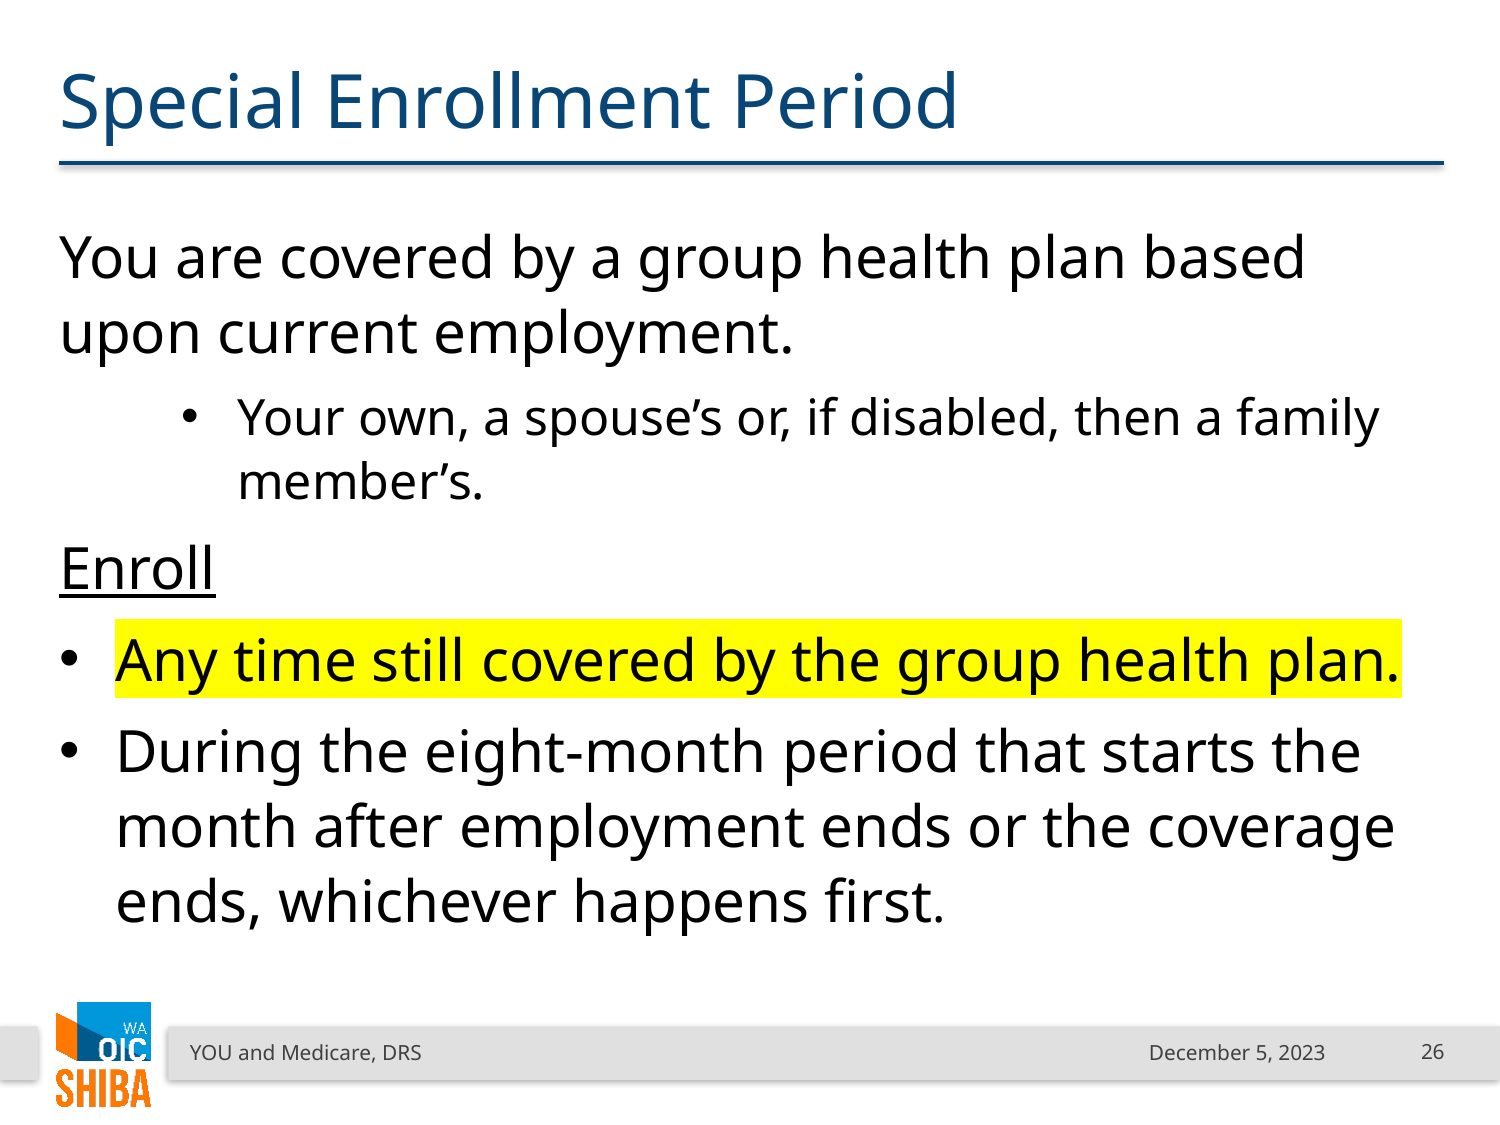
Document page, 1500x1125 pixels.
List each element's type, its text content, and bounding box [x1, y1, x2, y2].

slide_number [975, 1035, 1326, 1069]
list You are covered by a group health plan based upon current employment. Your own, a spouse’s or, if disabled, then a family member’s. Enroll Any time still covered by the group health plan. During the eight-month period that starts the month after employment ends or the coverage ends, whichever happens first. [59, 215, 1445, 958]
picture [56, 1002, 151, 1107]
title Special Enrollment Period [59, 53, 1445, 164]
slide_number 26 [1339, 1035, 1445, 1069]
footer YOU and Medicare, DRS [190, 1035, 785, 1069]
